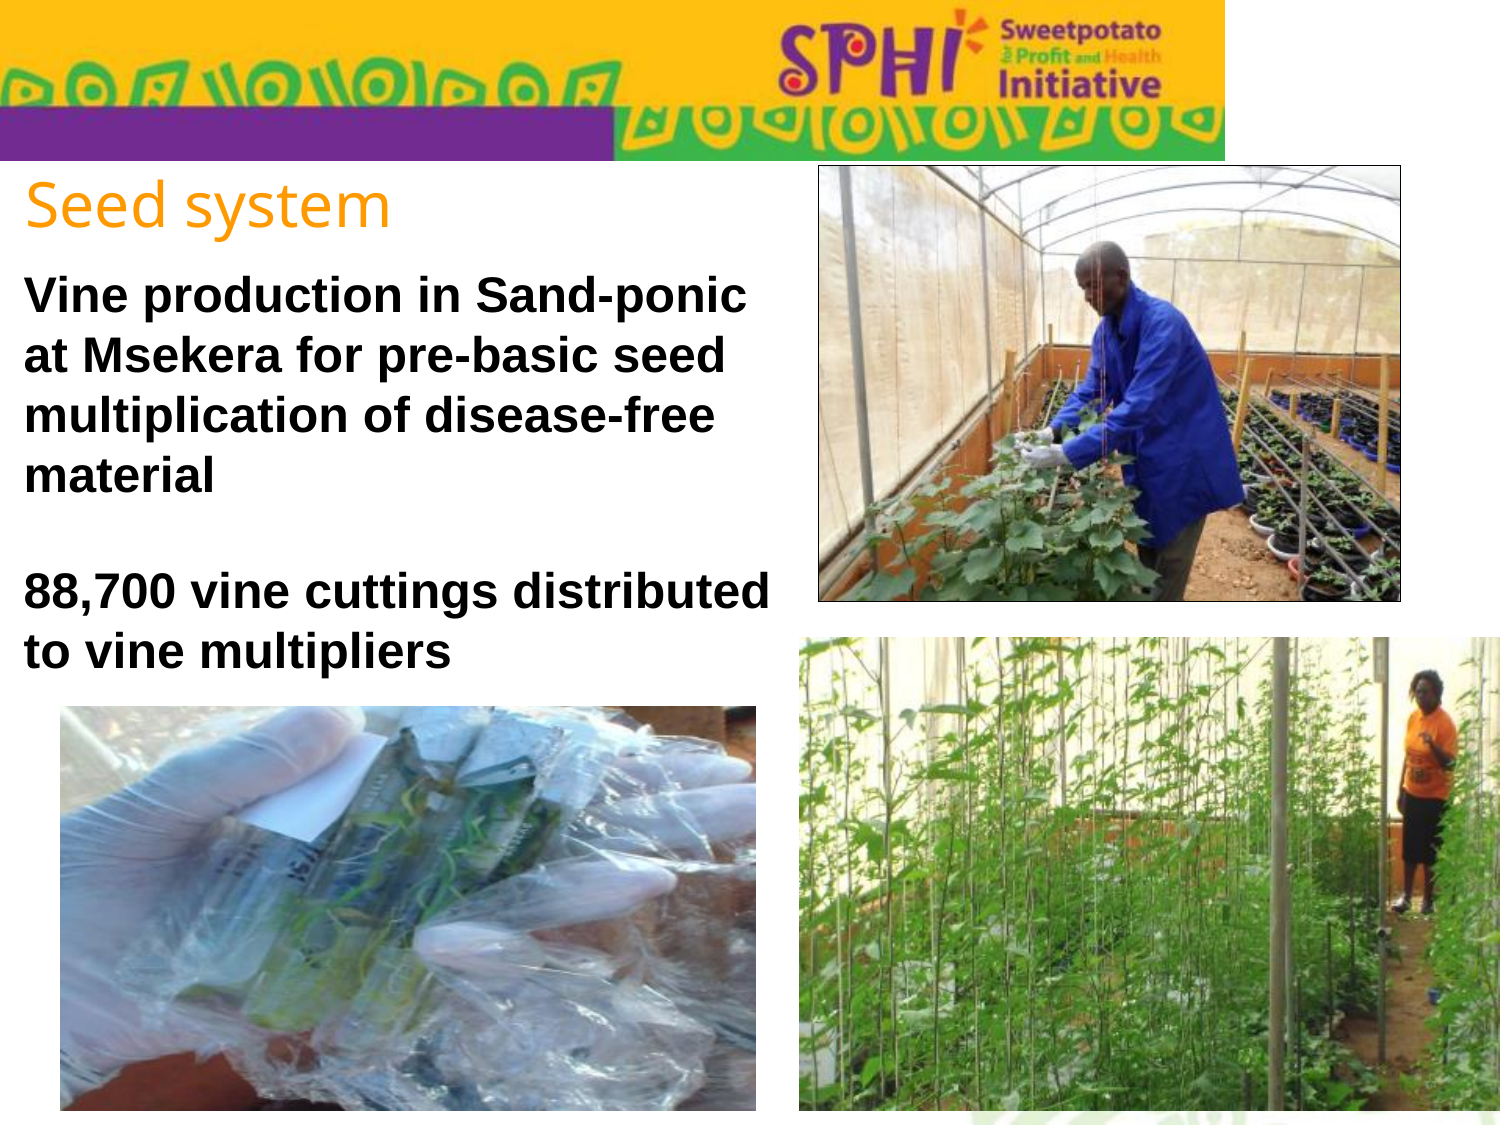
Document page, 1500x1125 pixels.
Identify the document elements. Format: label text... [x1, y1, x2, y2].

picture [799, 637, 1500, 1125]
text_box Vine production in Sand-ponic at Msekera for pre-basic seed multiplication of disease-free material 88,700 vine cuttings distributed to vine multipliers [9, 254, 818, 687]
title Seed system [1229, 158, 1361, 163]
picture [817, 165, 1401, 603]
picture [0, 0, 1225, 161]
picture [60, 705, 756, 1112]
title Seed system [10, 169, 812, 258]
